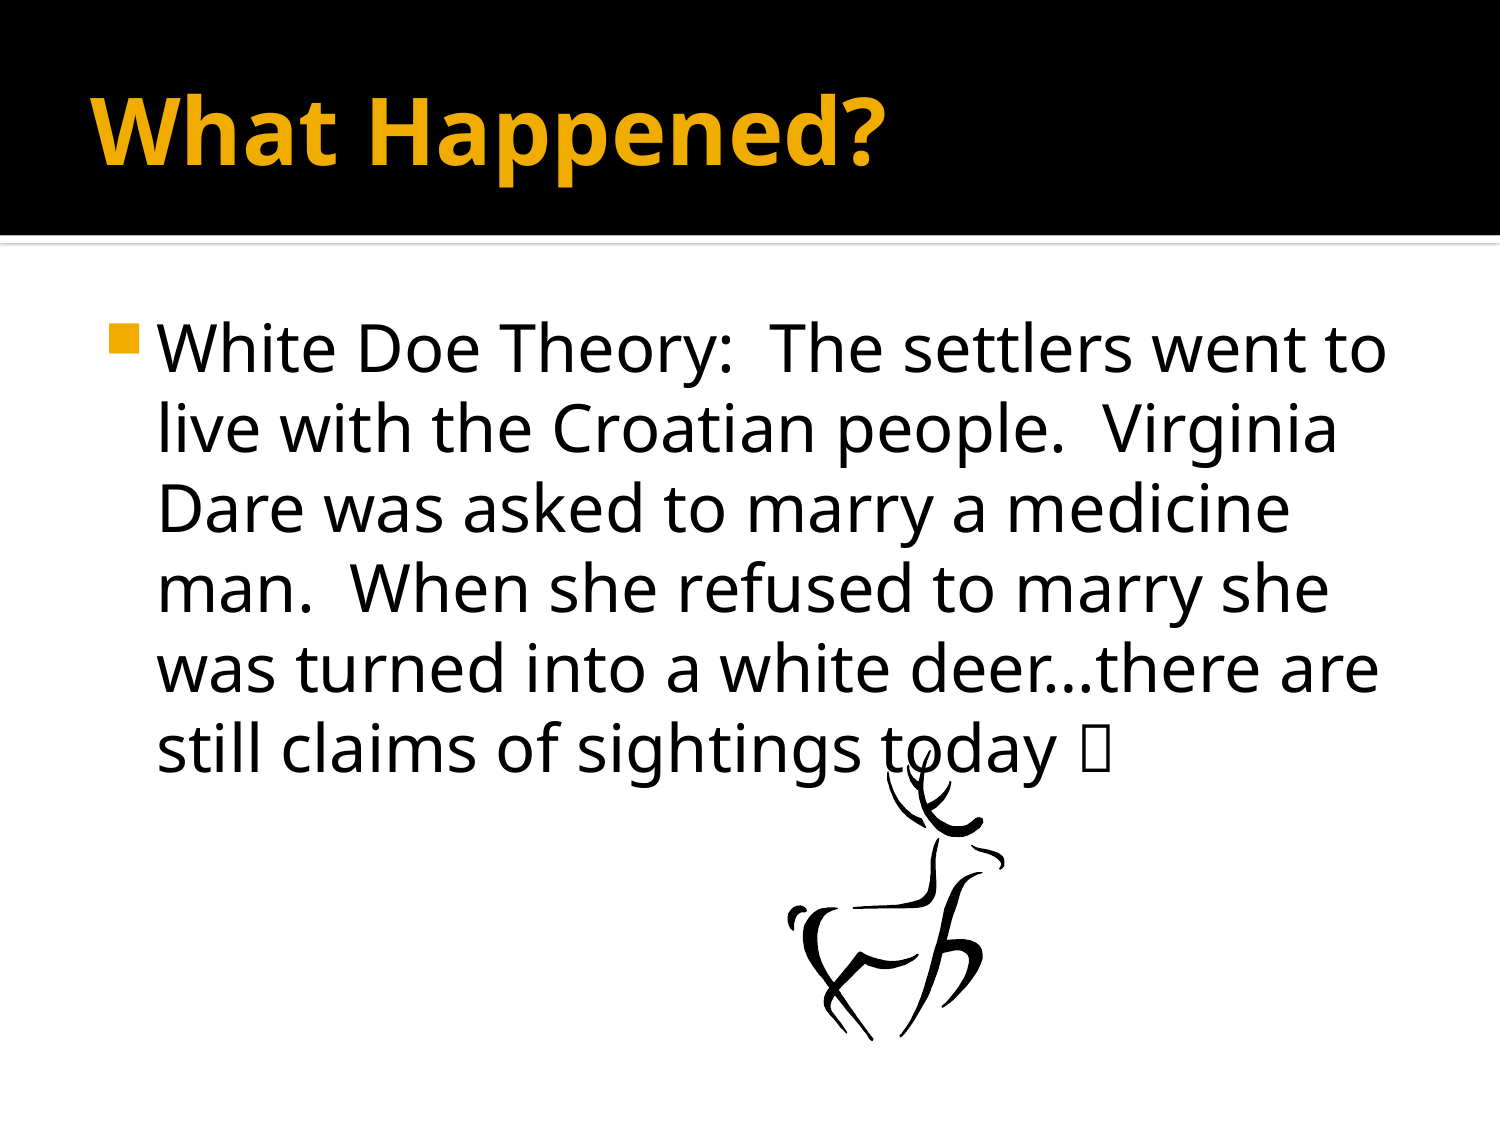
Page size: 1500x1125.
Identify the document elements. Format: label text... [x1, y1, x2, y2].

title What Happened? [75, 25, 1425, 231]
picture [787, 749, 1005, 1041]
list White Doe Theory: The settlers went to live with the Croatian people. Virginia Dare was asked to marry a medicine man. When she refused to marry she was turned into a white deer…there are still claims of sightings today  [75, 291, 1425, 1050]
